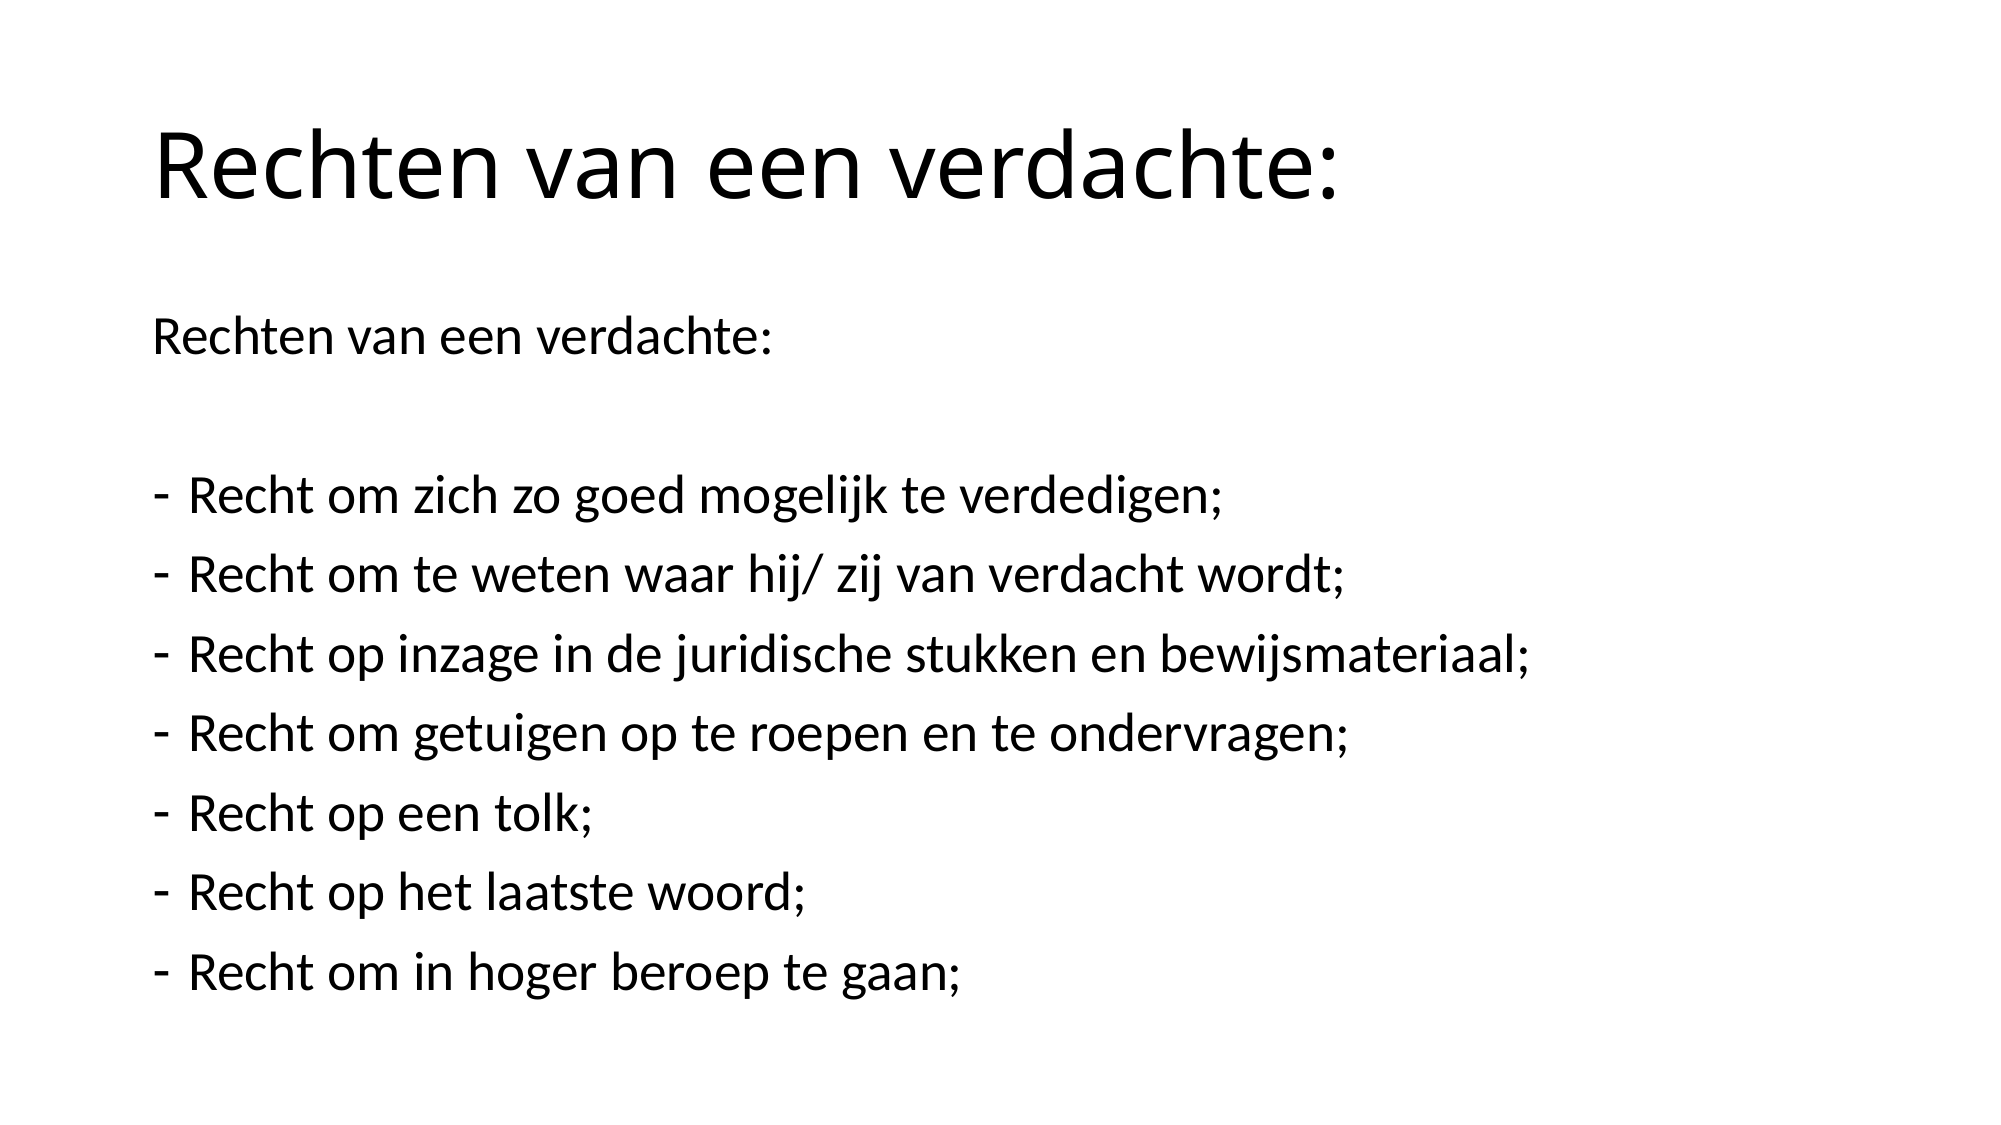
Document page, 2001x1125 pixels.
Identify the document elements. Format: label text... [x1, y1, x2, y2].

title Rechten van een verdachte: [137, 59, 1863, 278]
list Rechten van een verdachte: Recht om zich zo goed mogelijk te verdedigen; Recht om te weten waar hij/ zij van verdacht wordt; Recht op inzage in de juridische stukken en bewijsmateriaal; Recht om getuigen op te roepen en te ondervragen; Recht op een tolk; Recht op het laatste woord; Recht om in hoger beroep te gaan; [137, 299, 1863, 1014]
